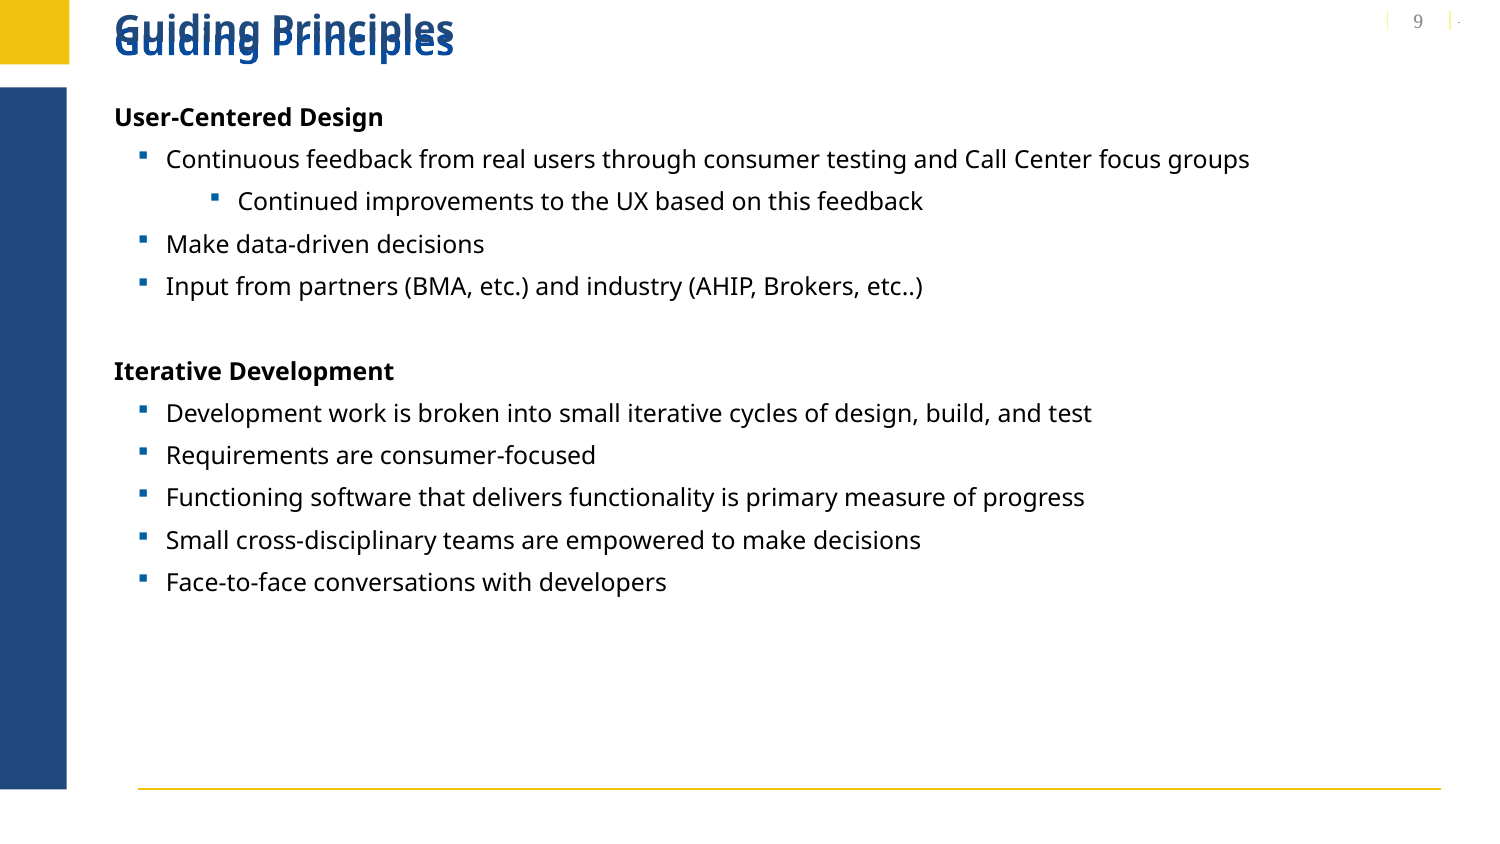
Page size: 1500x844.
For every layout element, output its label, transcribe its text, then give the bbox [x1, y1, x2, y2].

list User-Centered Design Continuous feedback from real users through consumer testing and Call Center focus groups Continued improvements to the UX based on this feedback Make data-driven decisions Input from partners (BMA, etc.) and industry (AHIP, Brokers, etc..) Iterative Development Development work is broken into small iterative cycles of design, build, and test Requirements are consumer-focused Functioning software that delivers functionality is primary measure of progress Small cross-disciplinary teams are empowered to make decisions Face-to-face conversations with developers [99, 87, 1450, 798]
title Guiding Principles [99, 1, 1450, 65]
slide_number 9 [1377, 11, 1460, 34]
